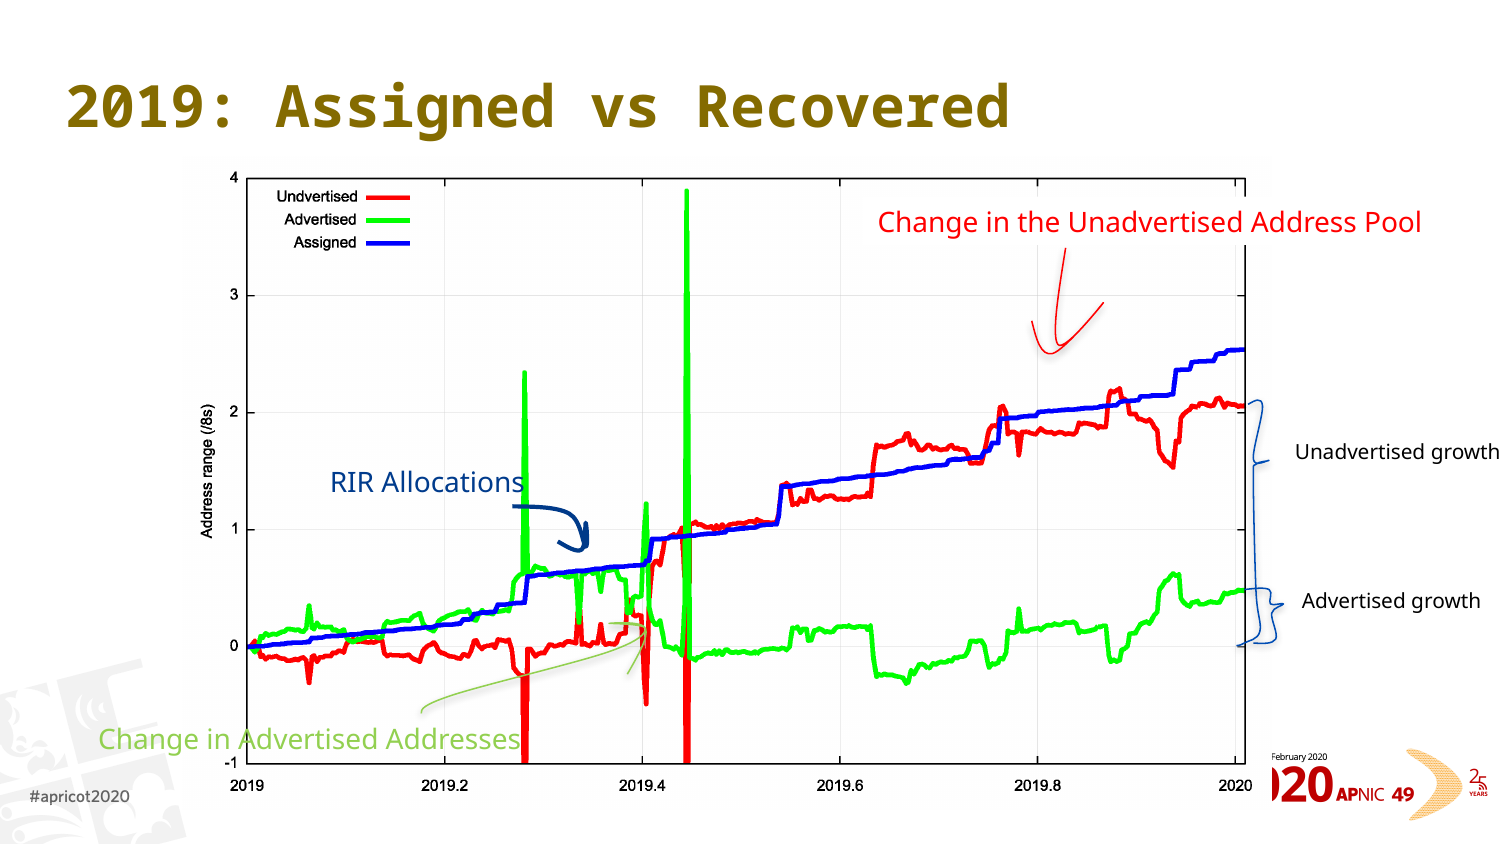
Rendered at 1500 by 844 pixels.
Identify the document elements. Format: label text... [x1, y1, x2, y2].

text_box Unadvertised growth [1280, 431, 1500, 472]
text_box [1276, 602, 1285, 610]
text_box Change in Advertised Addresses [83, 713, 176, 763]
picture [0, 0, 1500, 844]
title 2019: Assigned vs Recovered [64, 33, 1436, 175]
text_box Change in the Unadvertised Address Pool [1276, 196, 1438, 245]
text_box Advertised growth [1287, 579, 1496, 620]
